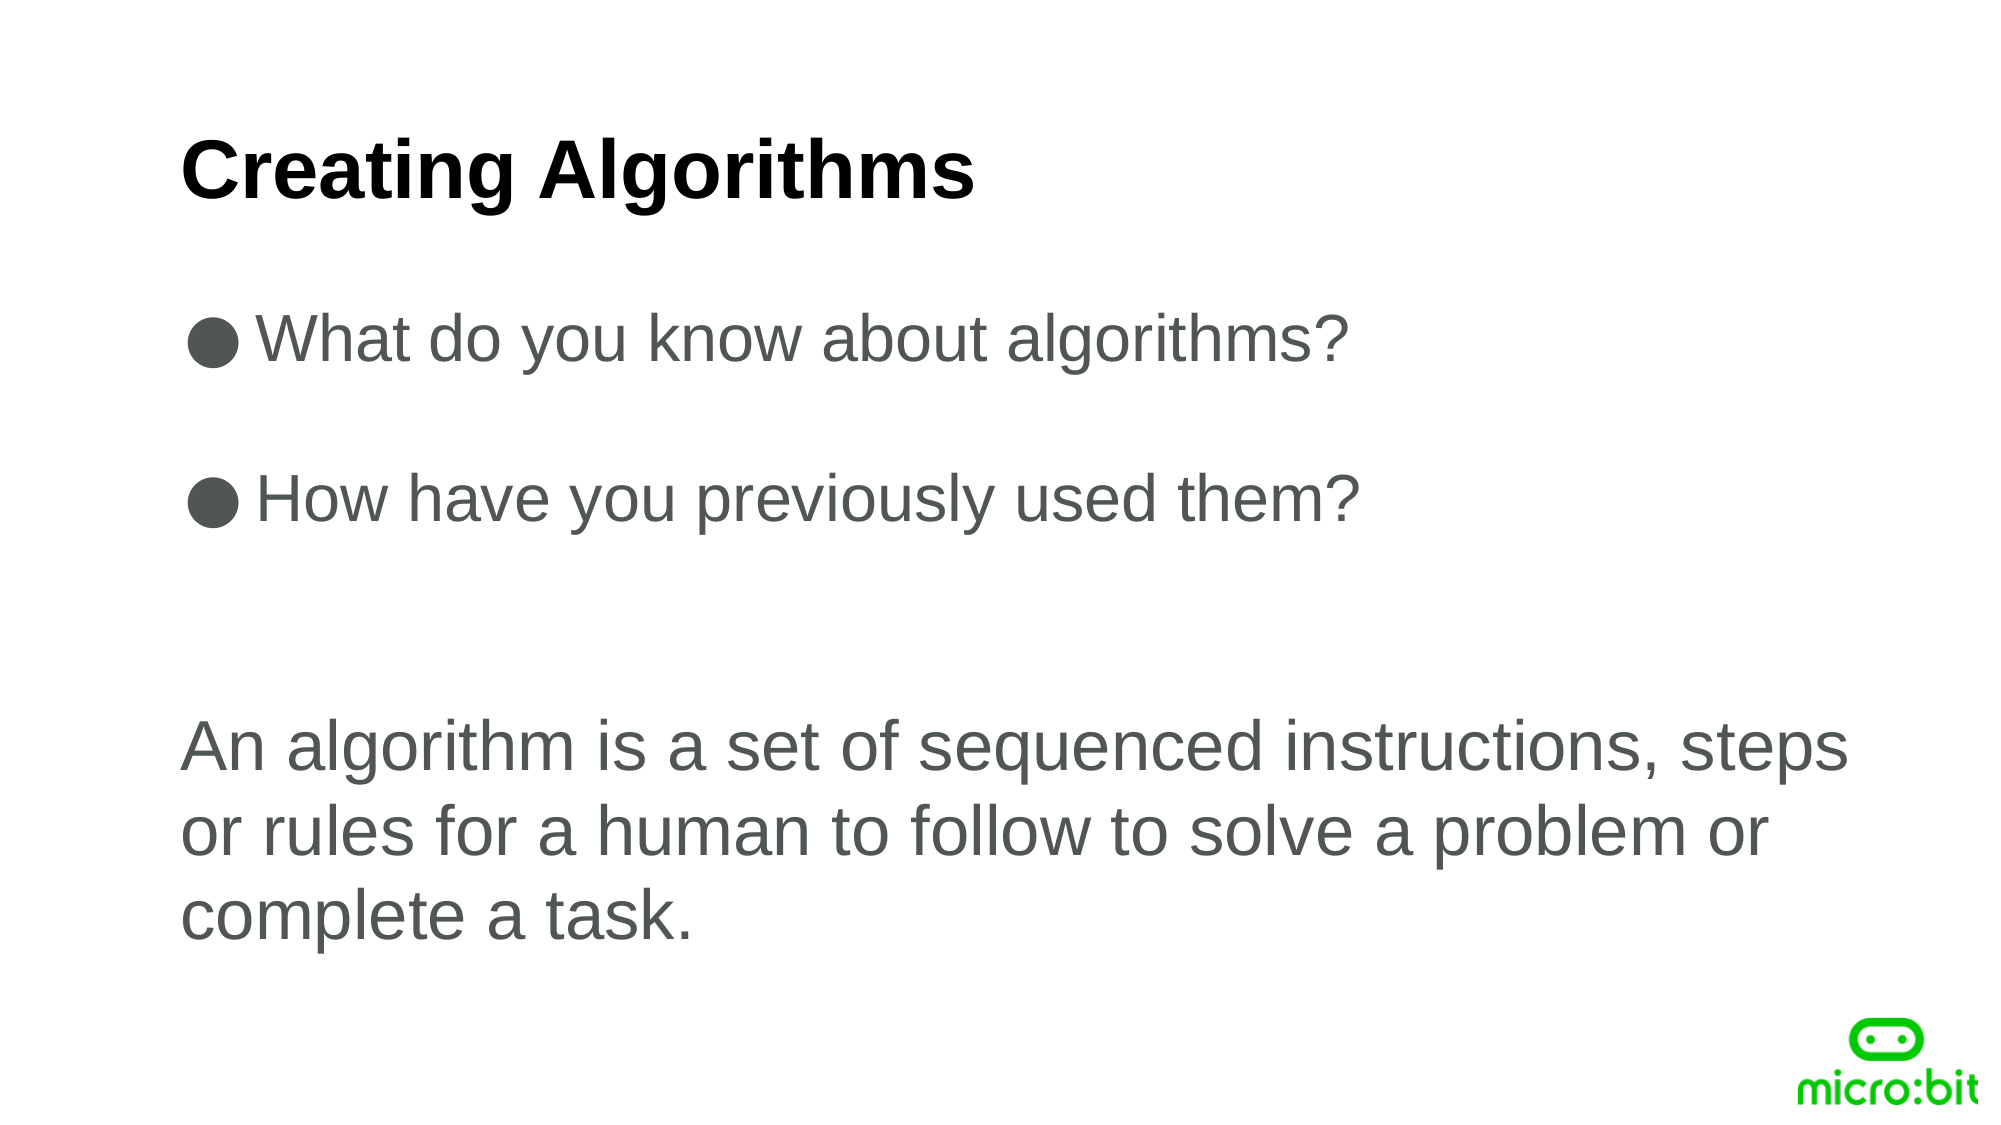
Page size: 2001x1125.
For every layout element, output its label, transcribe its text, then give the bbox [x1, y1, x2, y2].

text_box Creating Algorithms What do you know about algorithms? How have you previously used them? An algorithm is a set of sequenced instructions, steps or rules for a human to follow to solve a problem or complete a task. [165, 101, 1917, 925]
picture [1797, 1017, 1978, 1106]
